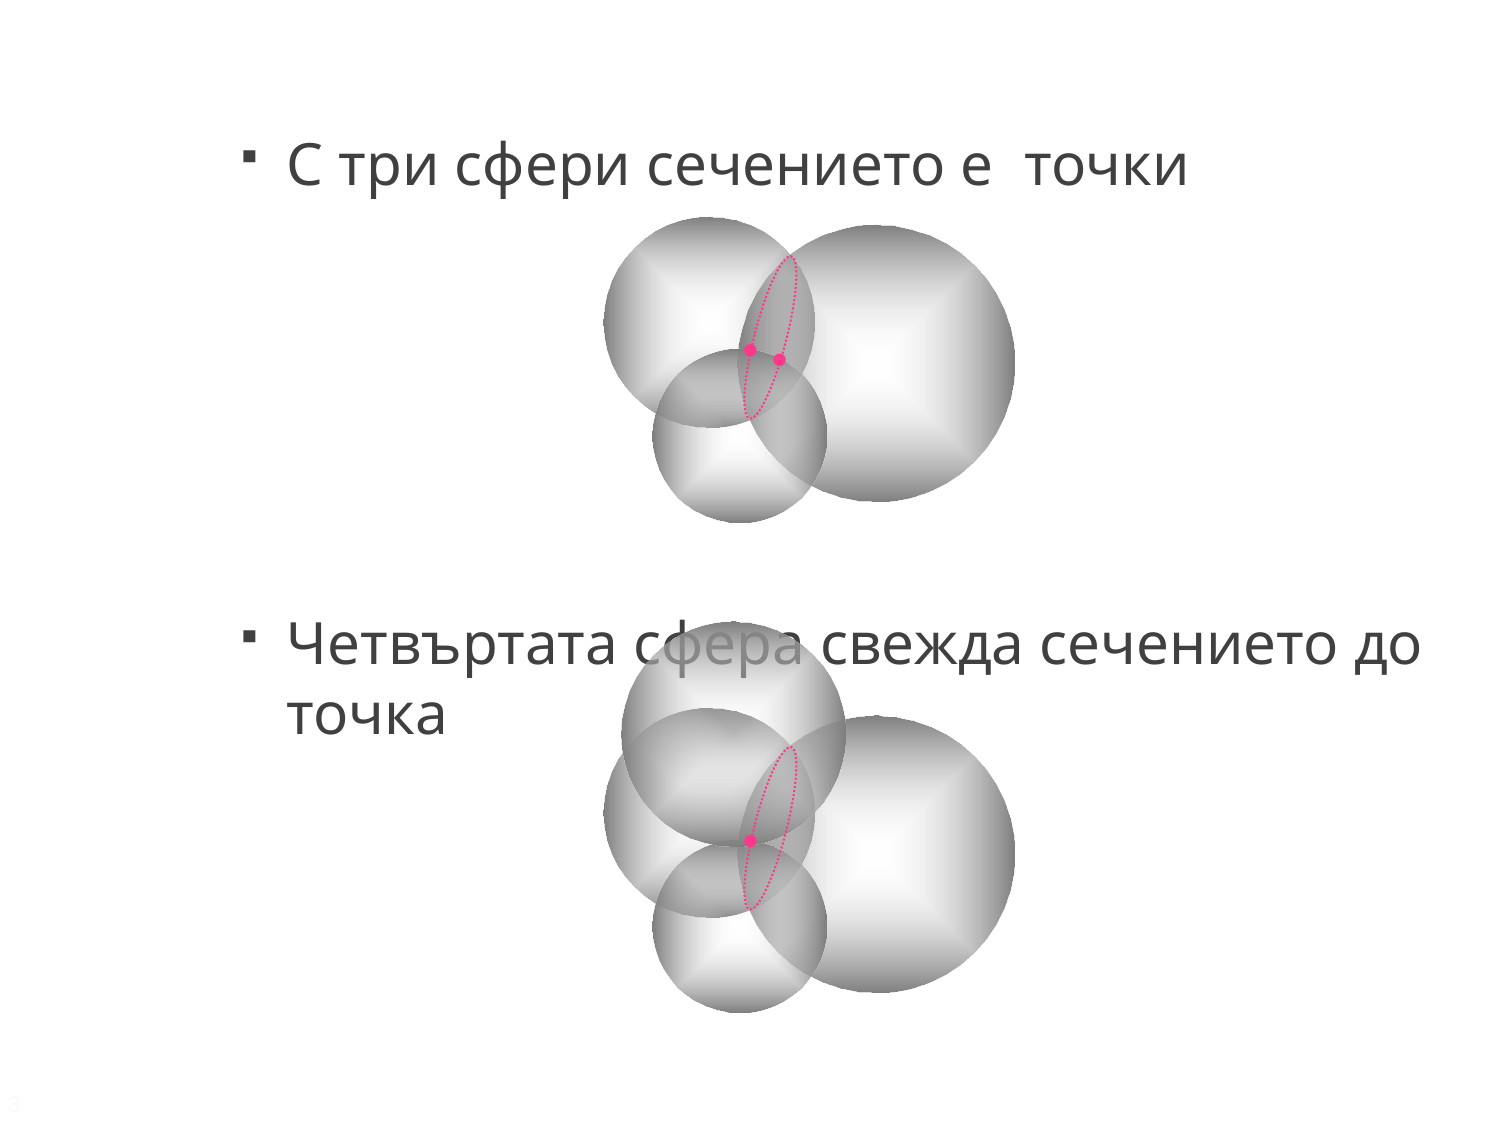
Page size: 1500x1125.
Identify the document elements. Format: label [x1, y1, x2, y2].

text_box [736, 222, 1017, 505]
text_box [601, 214, 790, 414]
text_box [780, 353, 788, 368]
text_box [601, 752, 702, 905]
text_box [650, 845, 829, 1016]
text_box [618, 619, 849, 849]
text_box [742, 832, 752, 850]
text_box [742, 744, 799, 912]
text_box [650, 346, 829, 525]
text_box [742, 341, 752, 359]
text_box [782, 713, 1017, 995]
text_box [742, 254, 799, 421]
